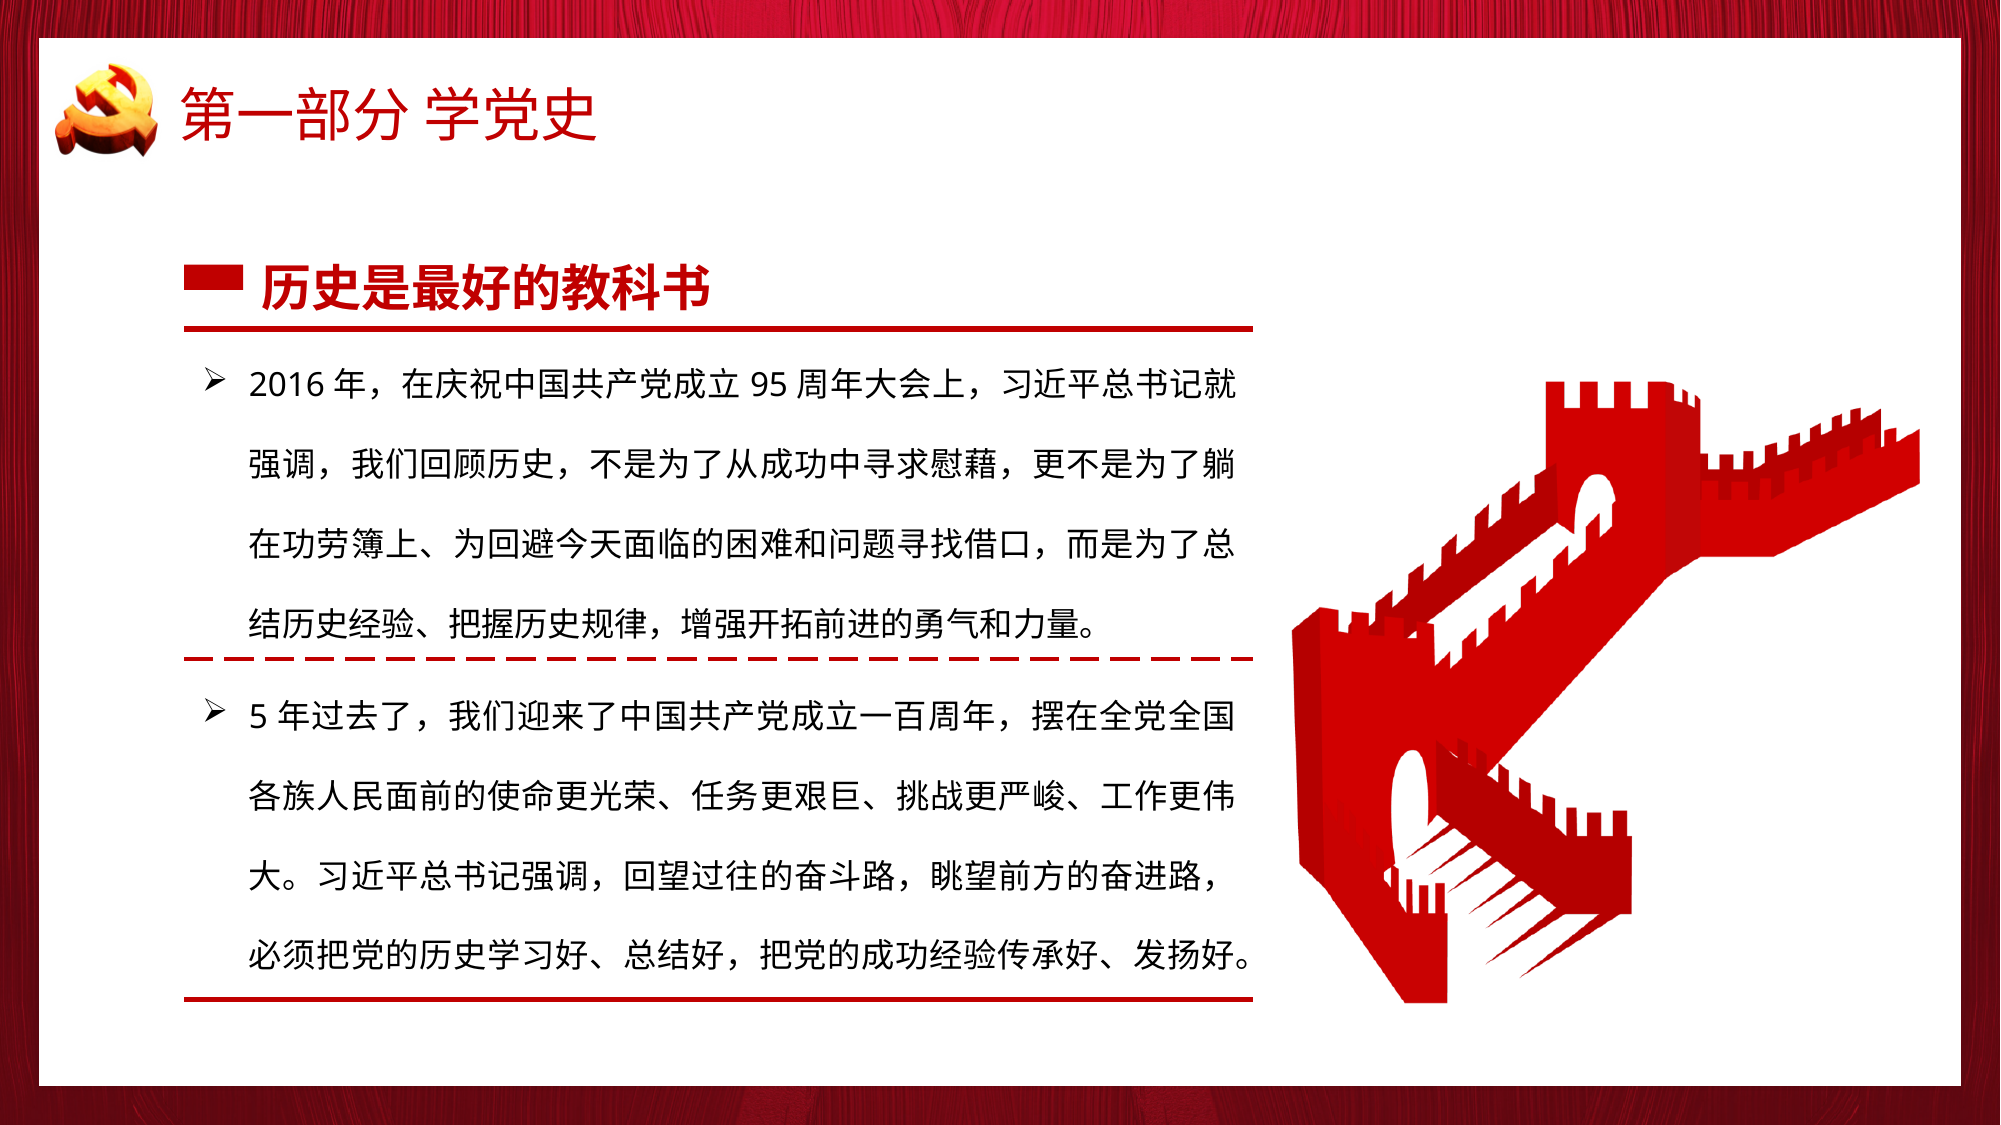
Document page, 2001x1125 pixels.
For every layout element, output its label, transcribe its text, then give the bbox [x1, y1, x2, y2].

text_box 历史是最好的教科书 [261, 220, 764, 317]
text_box 2016年，在庆祝中国共产党成立95周年大会上，习近平总书记就强调，我们回顾历史，不是为了从成功中寻求慰藉，更不是为了躺在功劳簿上、为回避今天面临的困难和问题寻找借口，而是为了总结历史经验、把握历史规律，增强开拓前进的勇气和力量。 5年过去了，我们迎来了中国共产党成立一百周年，摆在全党全国各族人民面前的使命更光荣、任务更艰巨、挑战更严峻、工作更伟大。习近平总书记强调，回望过往的奋斗路，眺望前方的奋进路，必须把党的历史学习好、总结好，把党的成功经验传承好、发扬好。 [202, 332, 1194, 658]
picture [0, 0, 2000, 1125]
text_box 2016年，在庆祝中国共产党成立95周年大会上，习近平总书记就强调，我们回顾历史，不是为了从成功中寻求慰藉，更不是为了躺在功劳簿上、为回避今天面临的困难和问题寻找借口，而是为了总结历史经验、把握历史规律，增强开拓前进的勇气和力量。 5年过去了，我们迎来了中国共产党成立一百周年，摆在全党全国各族人民面前的使命更光荣、任务更艰巨、挑战更严峻、工作更伟大。习近平总书记强调，回望过往的奋斗路，眺望前方的奋进路，必须把党的历史学习好、总结好，把党的成功经验传承好、发扬好。 [202, 659, 1194, 975]
text_box [183, 264, 244, 291]
